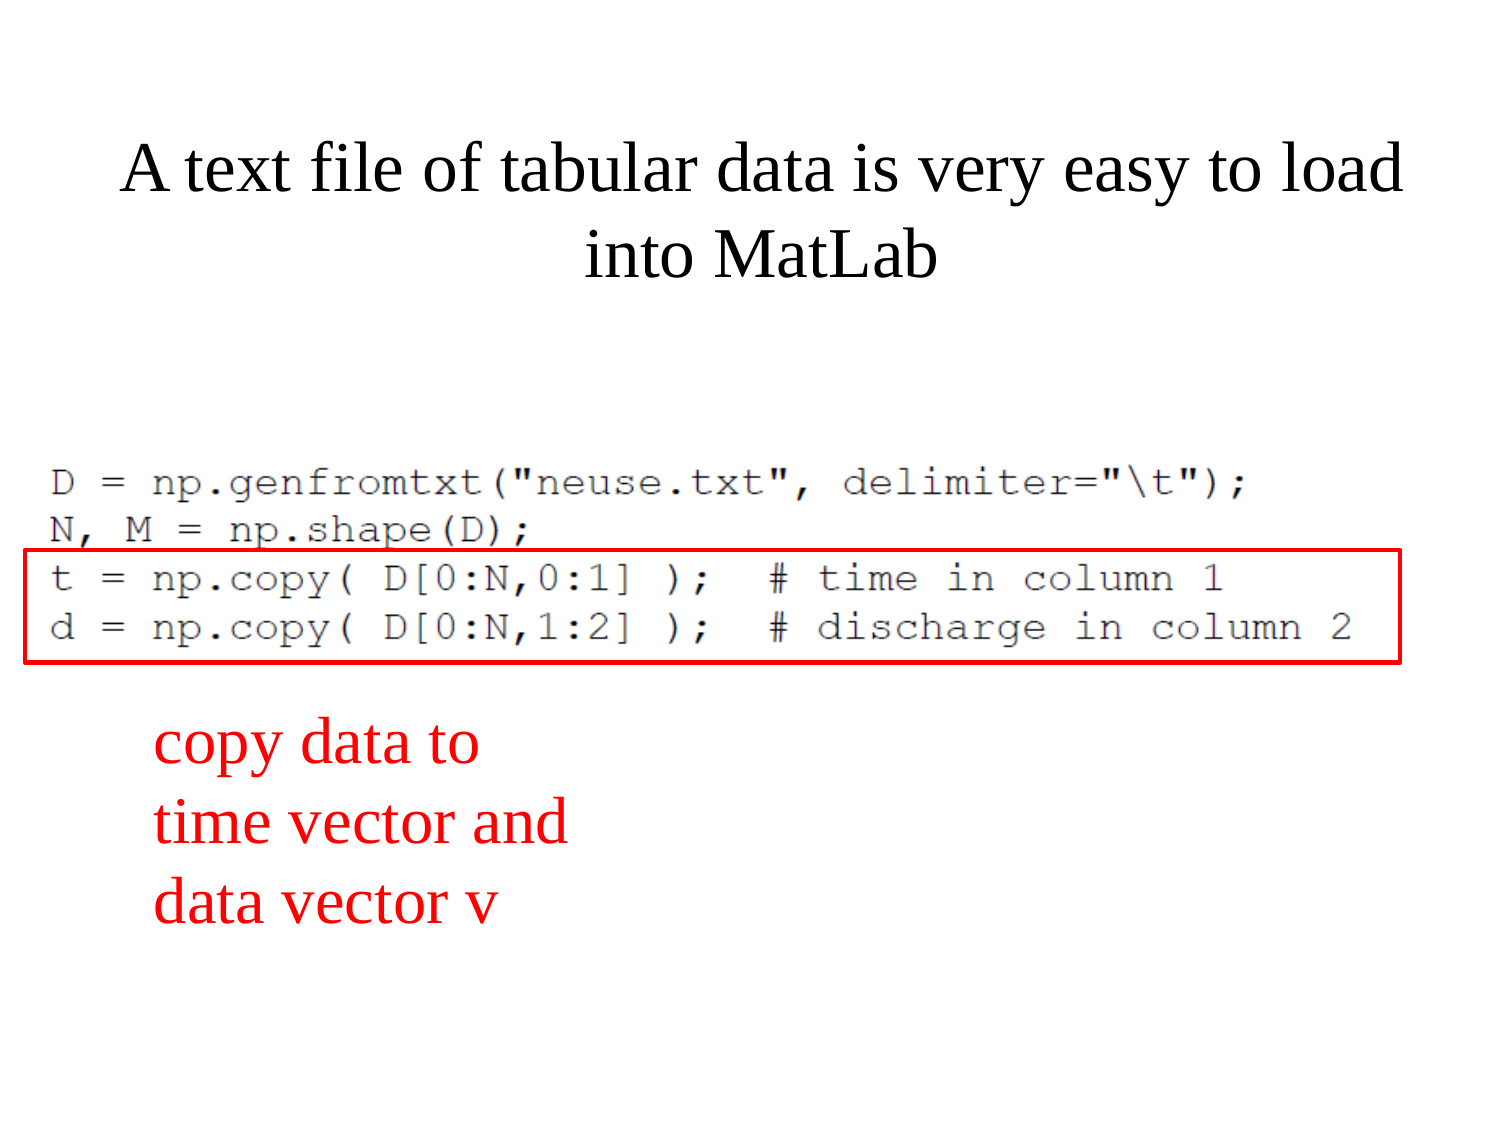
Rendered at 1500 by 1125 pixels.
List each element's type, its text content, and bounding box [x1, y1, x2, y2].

text_box copy data to time vector and data vector v [139, 689, 602, 945]
picture [4, 437, 1430, 663]
title A text file of tabular data is very easy to load into MatLab [87, 112, 1438, 300]
